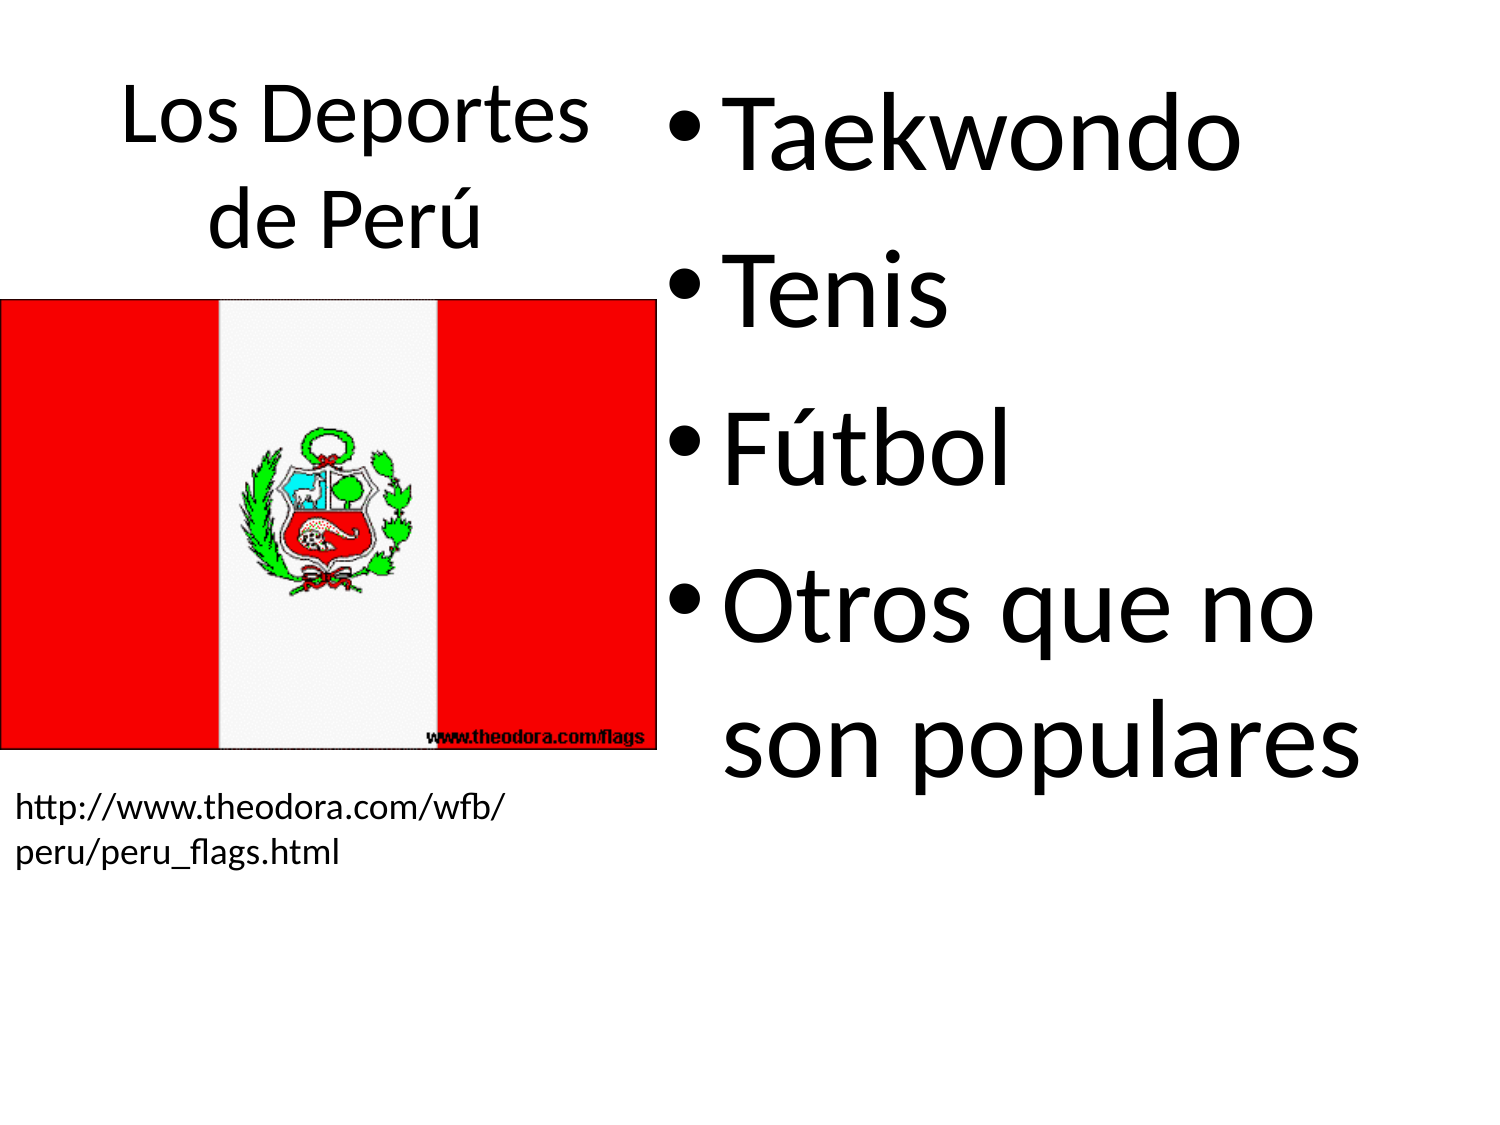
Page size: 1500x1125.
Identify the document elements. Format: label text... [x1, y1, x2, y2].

text_box http://www.theodora.com/wfb/peru/peru_flags.html [0, 774, 588, 880]
list Taekwondo Tenis Fútbol Otros que no son populares [650, 50, 1500, 1088]
title Los Deportes de Perú [75, 45, 638, 275]
picture [0, 299, 657, 751]
